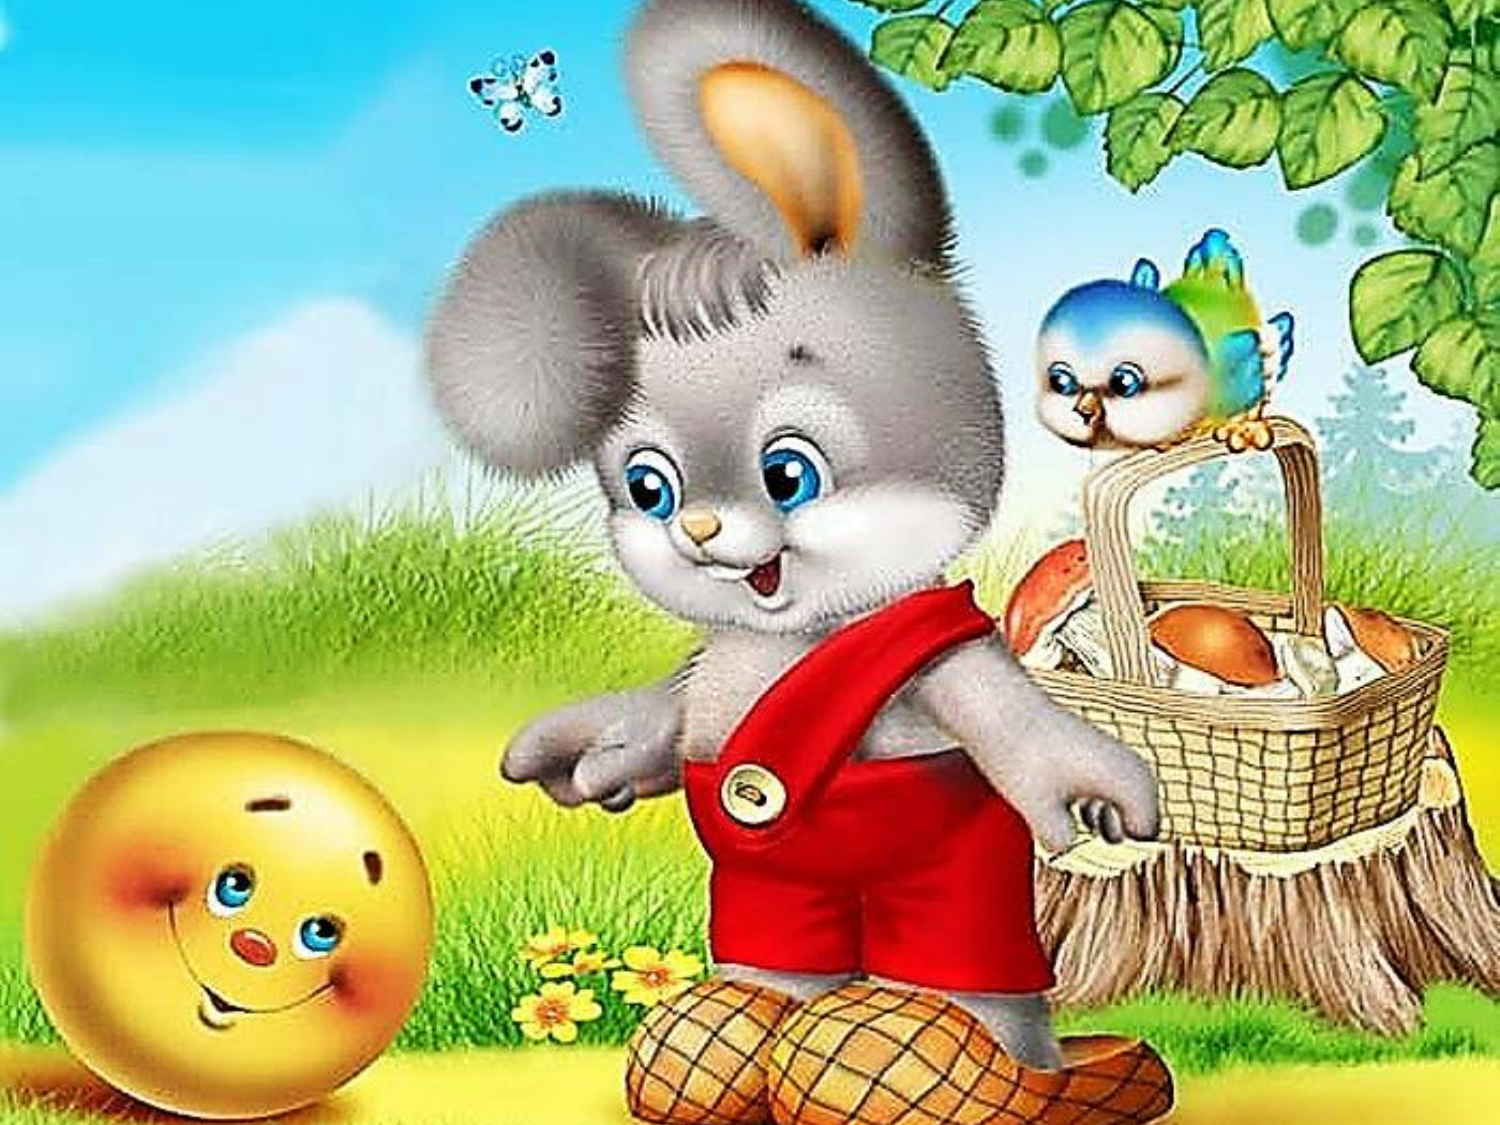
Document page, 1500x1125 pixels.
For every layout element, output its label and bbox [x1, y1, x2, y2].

list [0, 0, 1500, 1125]
